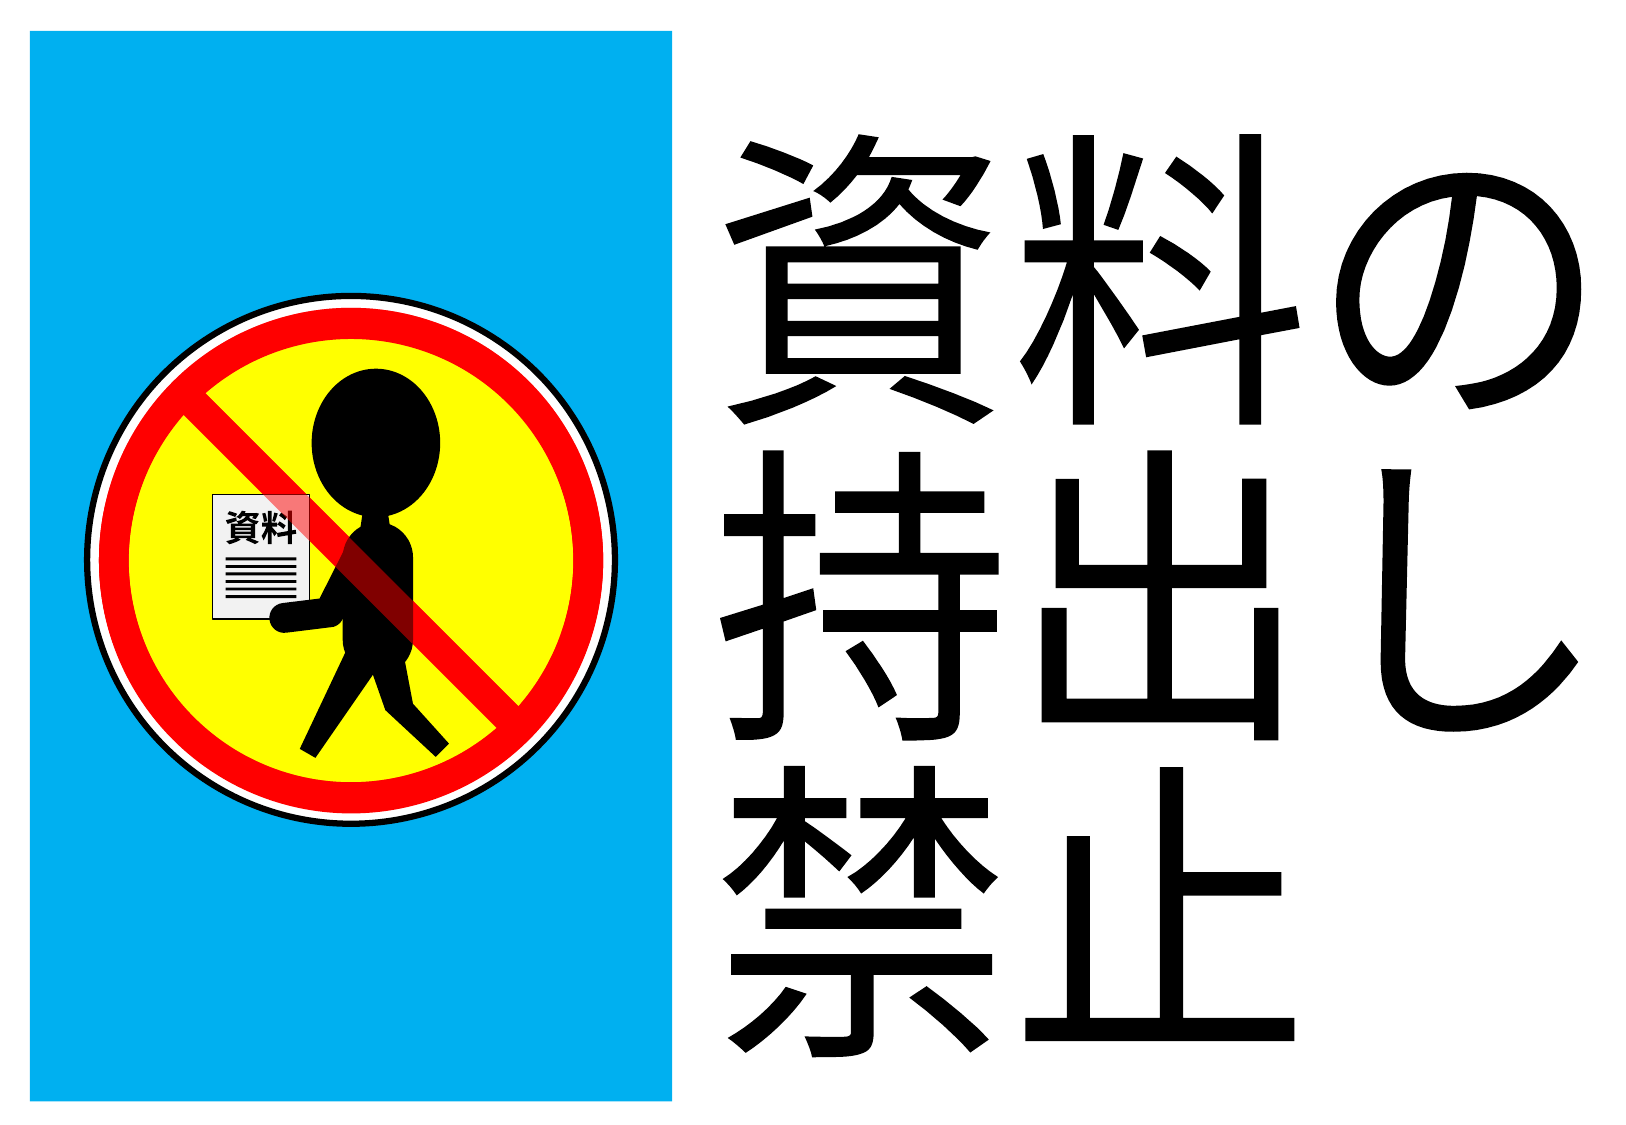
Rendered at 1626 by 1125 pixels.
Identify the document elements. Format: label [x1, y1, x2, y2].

text_box [28, 29, 674, 1103]
text_box [86, 295, 616, 824]
